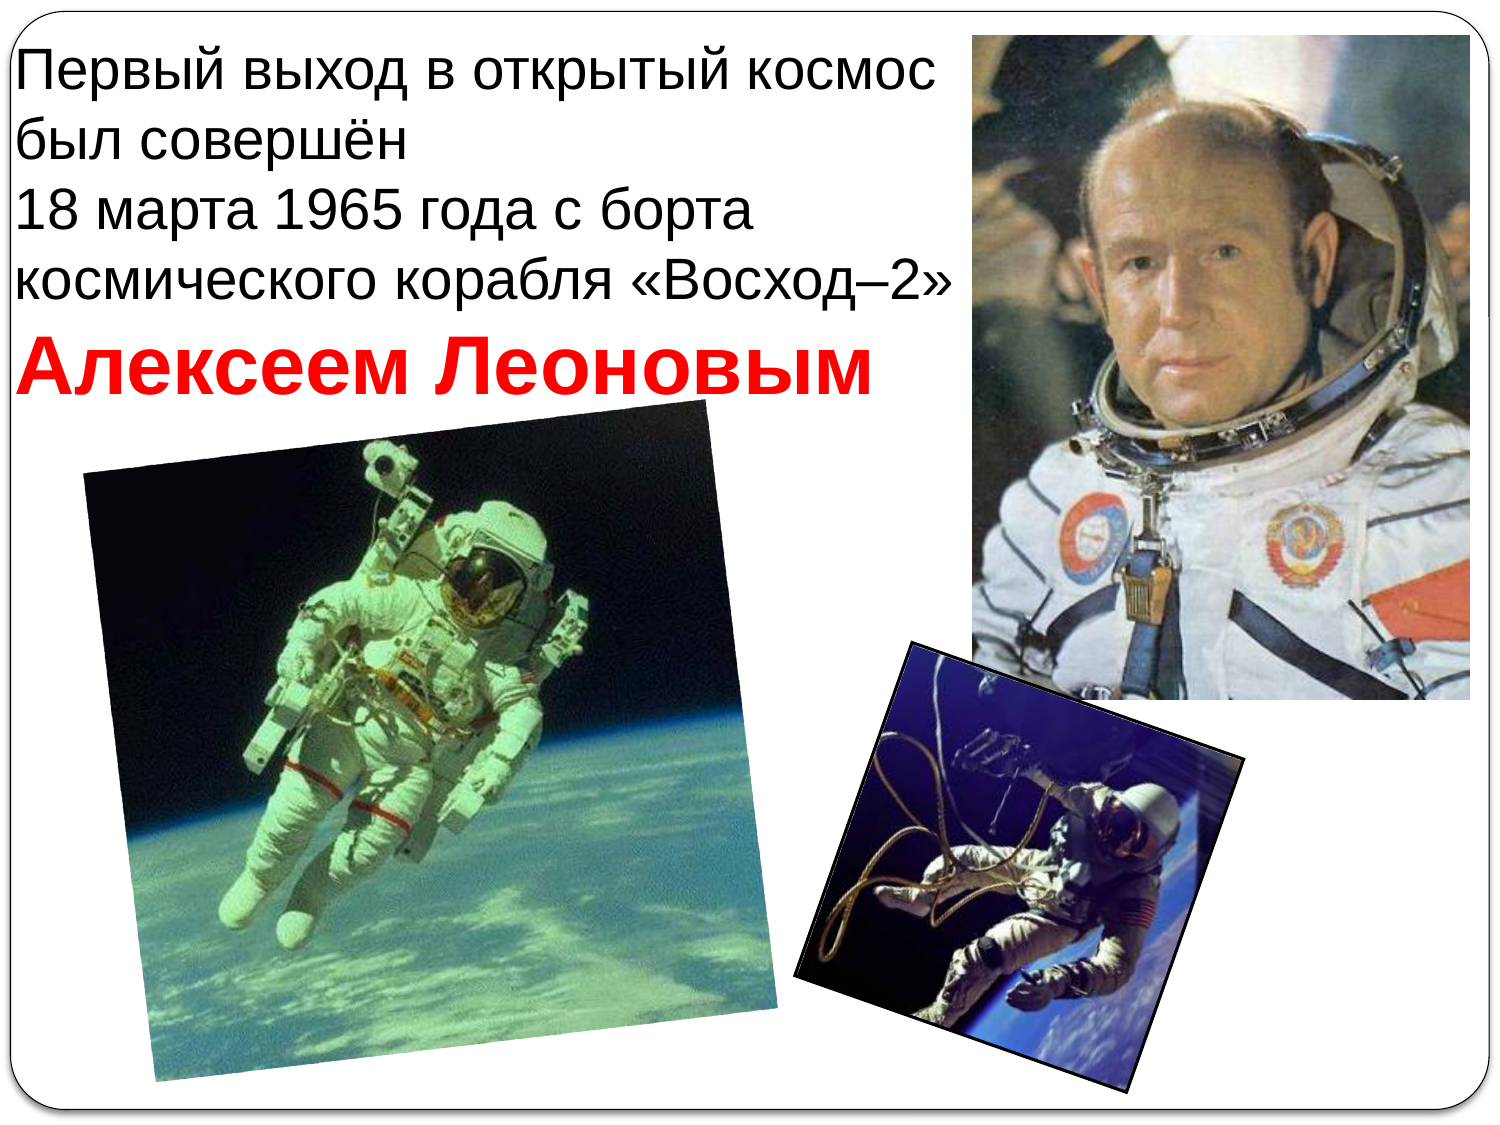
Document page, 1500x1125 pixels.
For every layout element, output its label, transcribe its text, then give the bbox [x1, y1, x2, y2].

picture [798, 34, 1470, 1089]
picture [84, 400, 777, 1082]
text_box Первый выход в открытый космос был совершён 18 марта 1965 года с борта космического корабля «Восход–2» Алексеем Леоновым [0, 23, 985, 419]
